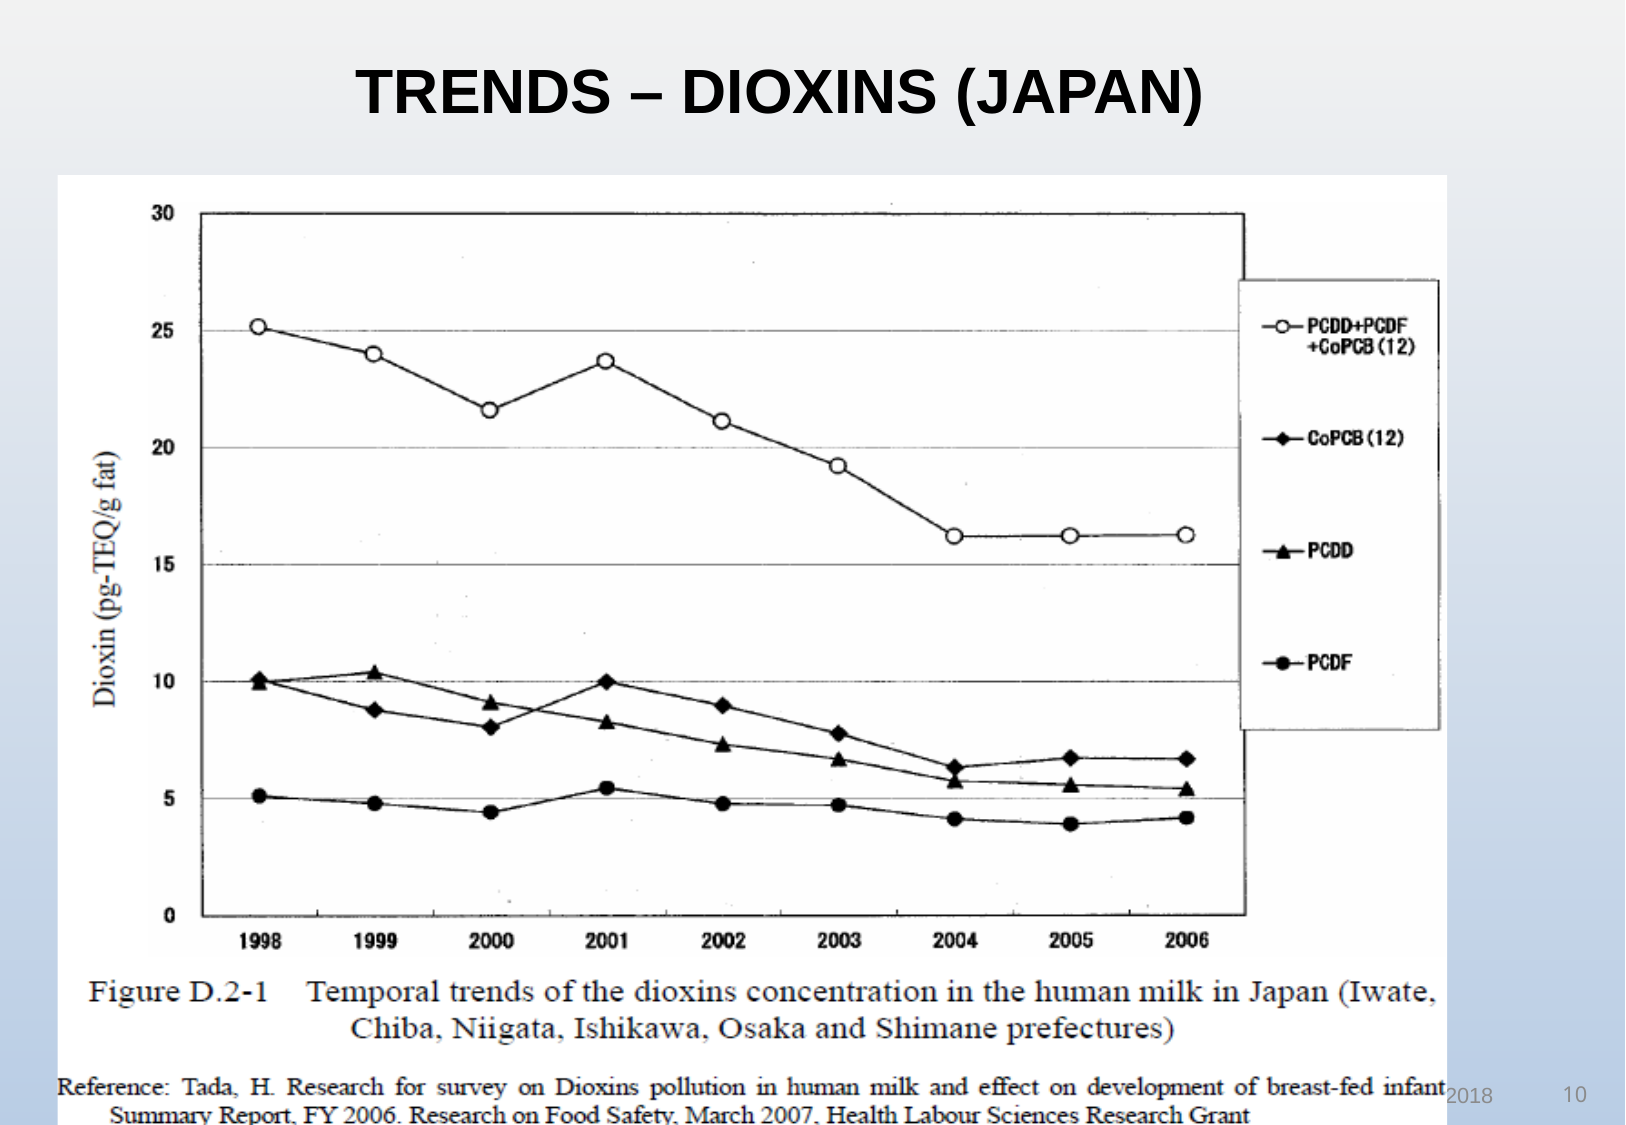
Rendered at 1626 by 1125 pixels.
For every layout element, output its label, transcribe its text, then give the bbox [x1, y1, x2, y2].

picture [57, 175, 1448, 1125]
slide_number 10 [1448, 1025, 1504, 1100]
title Trends – Dioxins (Japan) [49, 0, 1512, 188]
